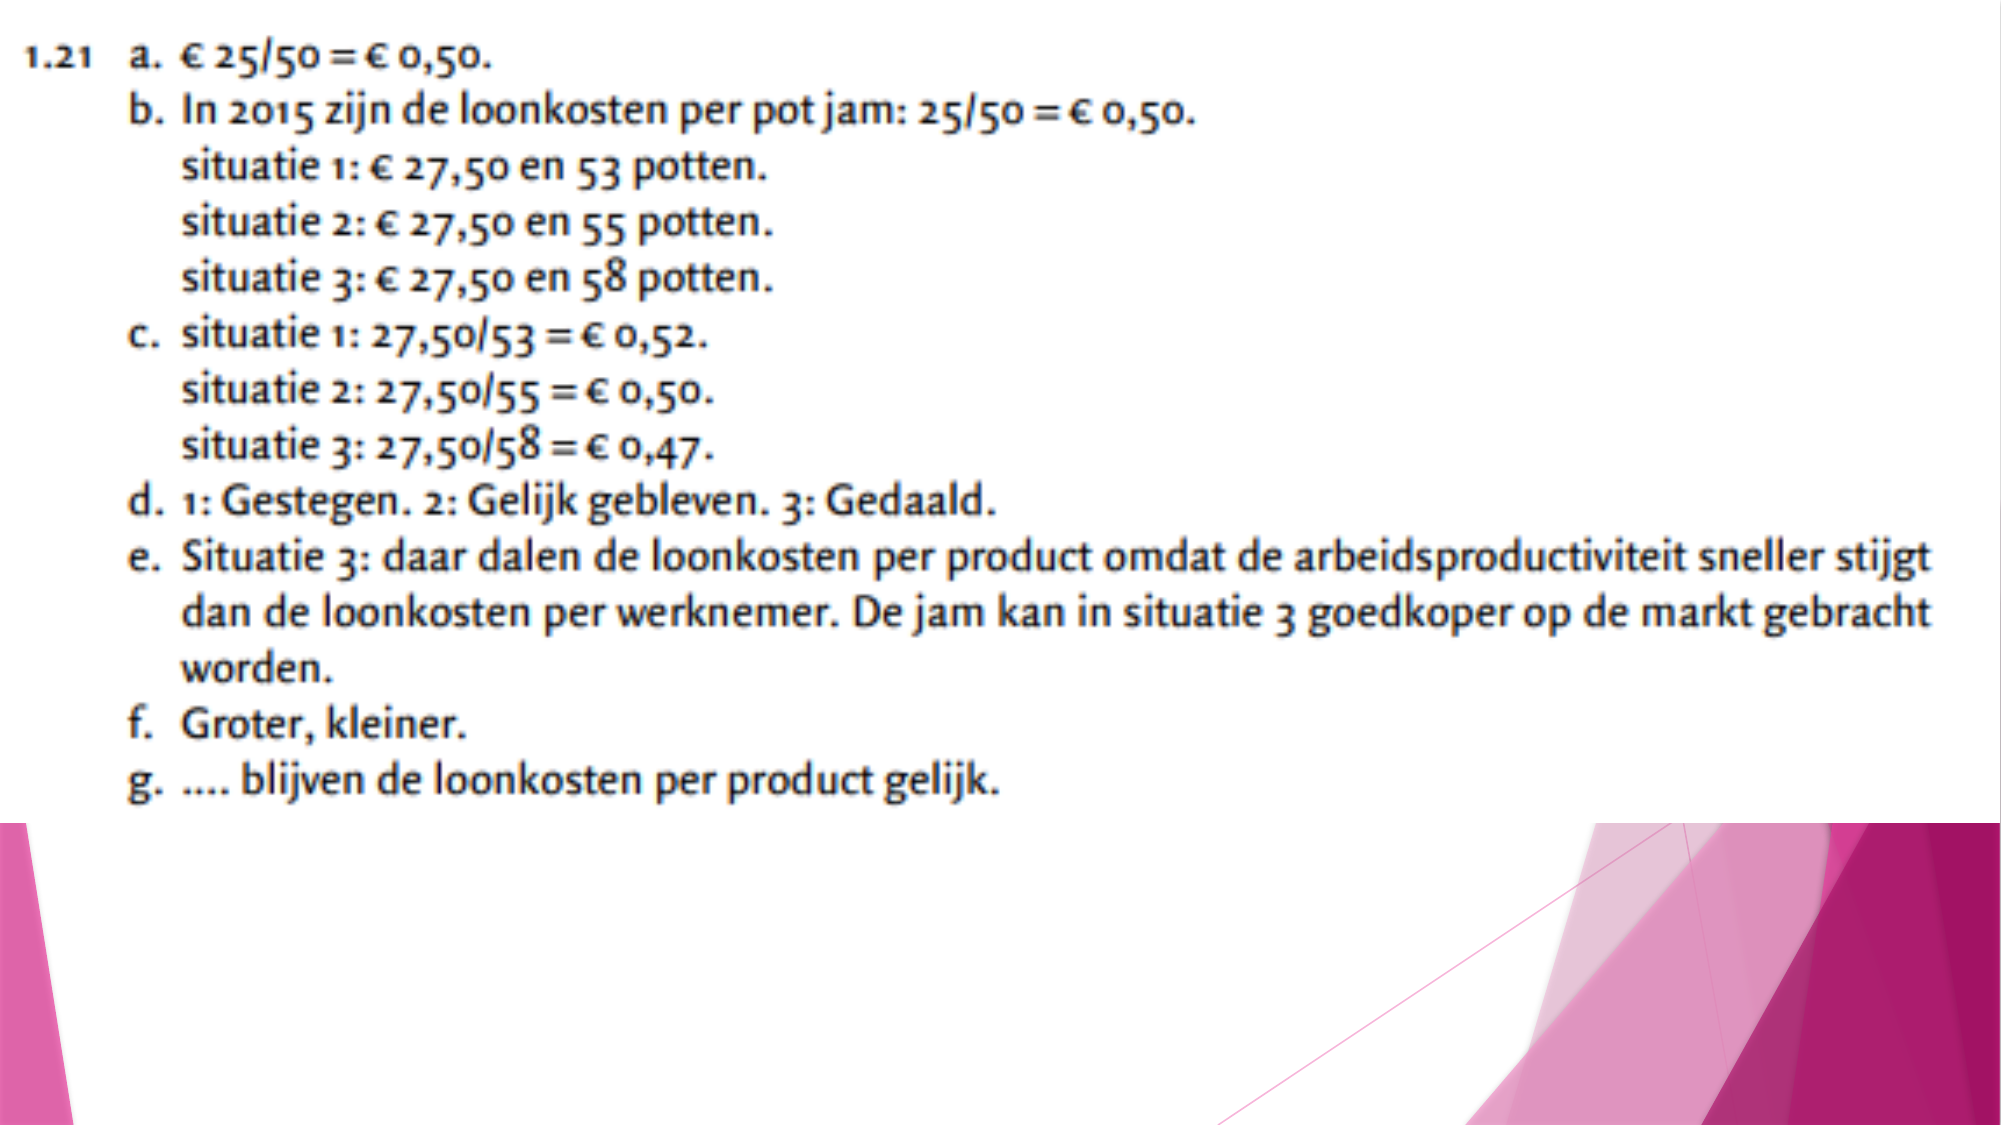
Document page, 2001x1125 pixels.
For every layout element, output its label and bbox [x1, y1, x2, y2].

picture [0, 0, 2000, 823]
